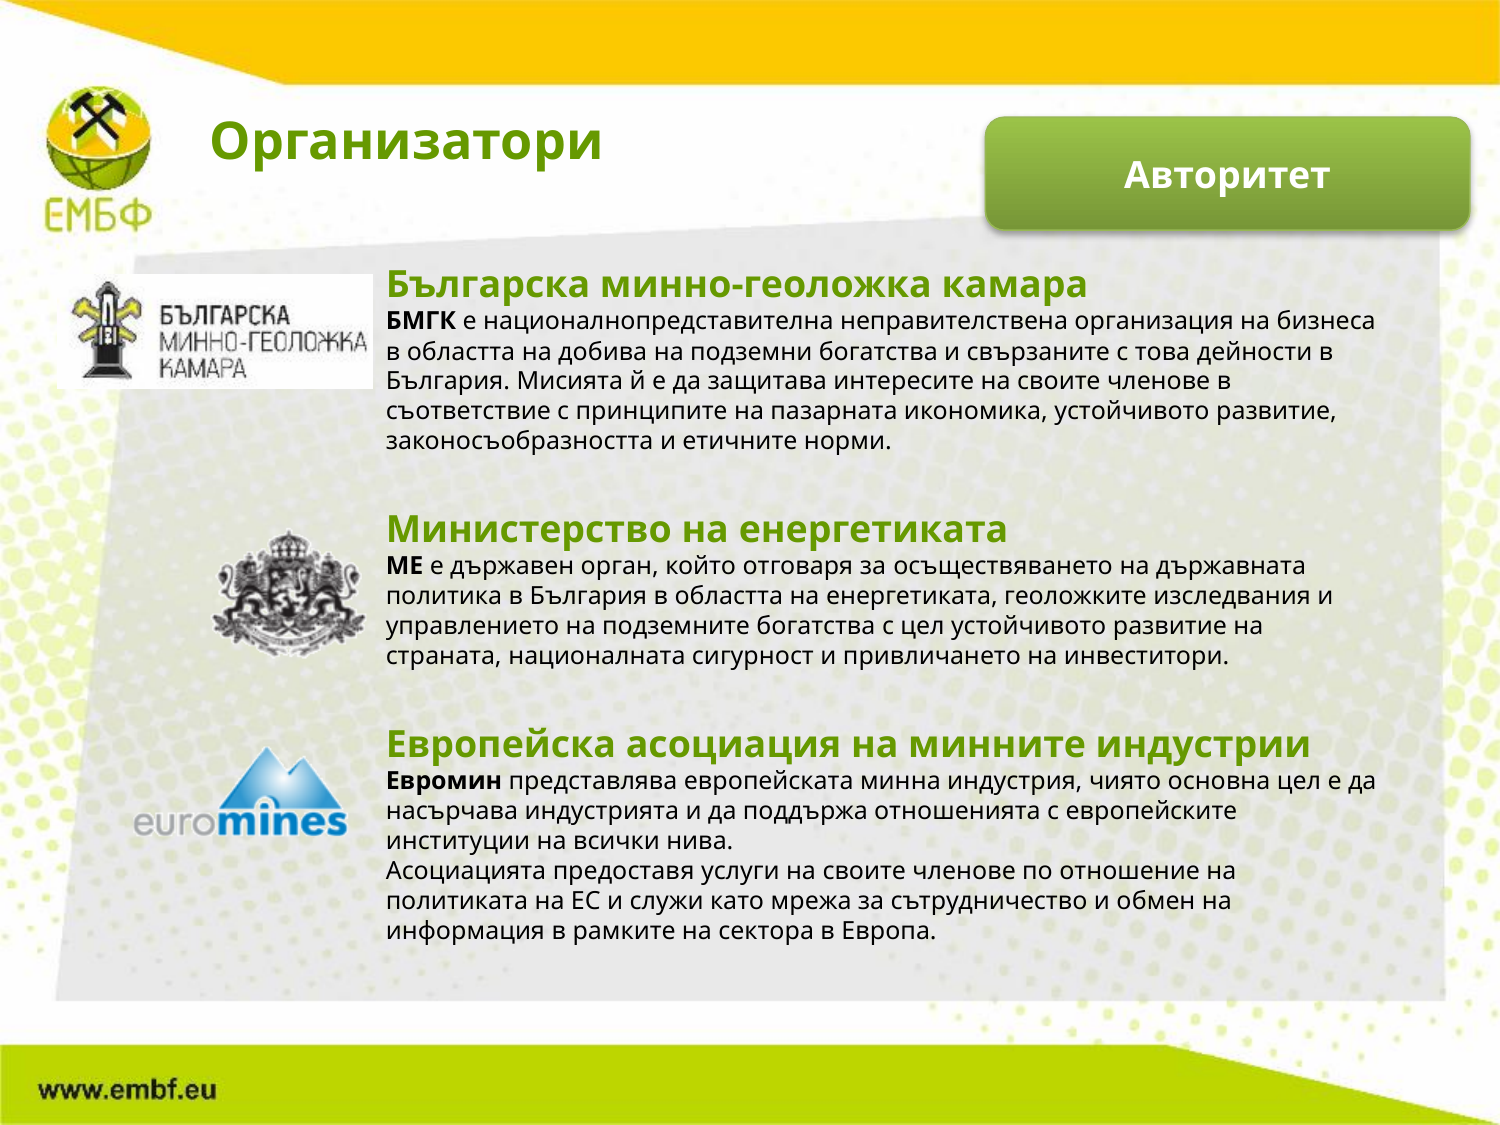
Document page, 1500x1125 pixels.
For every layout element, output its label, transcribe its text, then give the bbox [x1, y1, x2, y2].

text_box Авторитет [984, 116, 1471, 231]
title Българска минно-геоложка камара БМГК е националнопредставителна неправителствена организация на бизнеса в областта на добива на подземни богатства и свързаните с това дейности в България. Мисията й е да защитава интересите на своите членове в съответствие с принципите на пазарната икономика, устойчивото развитие, законосъобразността и етичните норми. Министерство на енергетиката МЕ е държавен орган, който отговаря за осъществяването на държавната политика в България в областта на енергетиката, геоложките изследвания и управлението на подземните богатства с цел устойчивото развитие на страната, националната сигурност и привличането на инвеститори. Европейска асоциация на минните индустрии Евромин представлява европейската минна индустрия, чиято основна цел е да насърчава индустрията и да поддържа отношенията с европейските институции на всички нива. Асоциацията предоставя услуги на своите членове по отношение на политиката на ЕС и служи като мрежа за сътрудничество и обмен на информация в рамките на сектора в Европа. [121, 252, 1397, 997]
picture [0, 0, 1500, 1125]
text_box Организатори [194, 78, 1470, 201]
